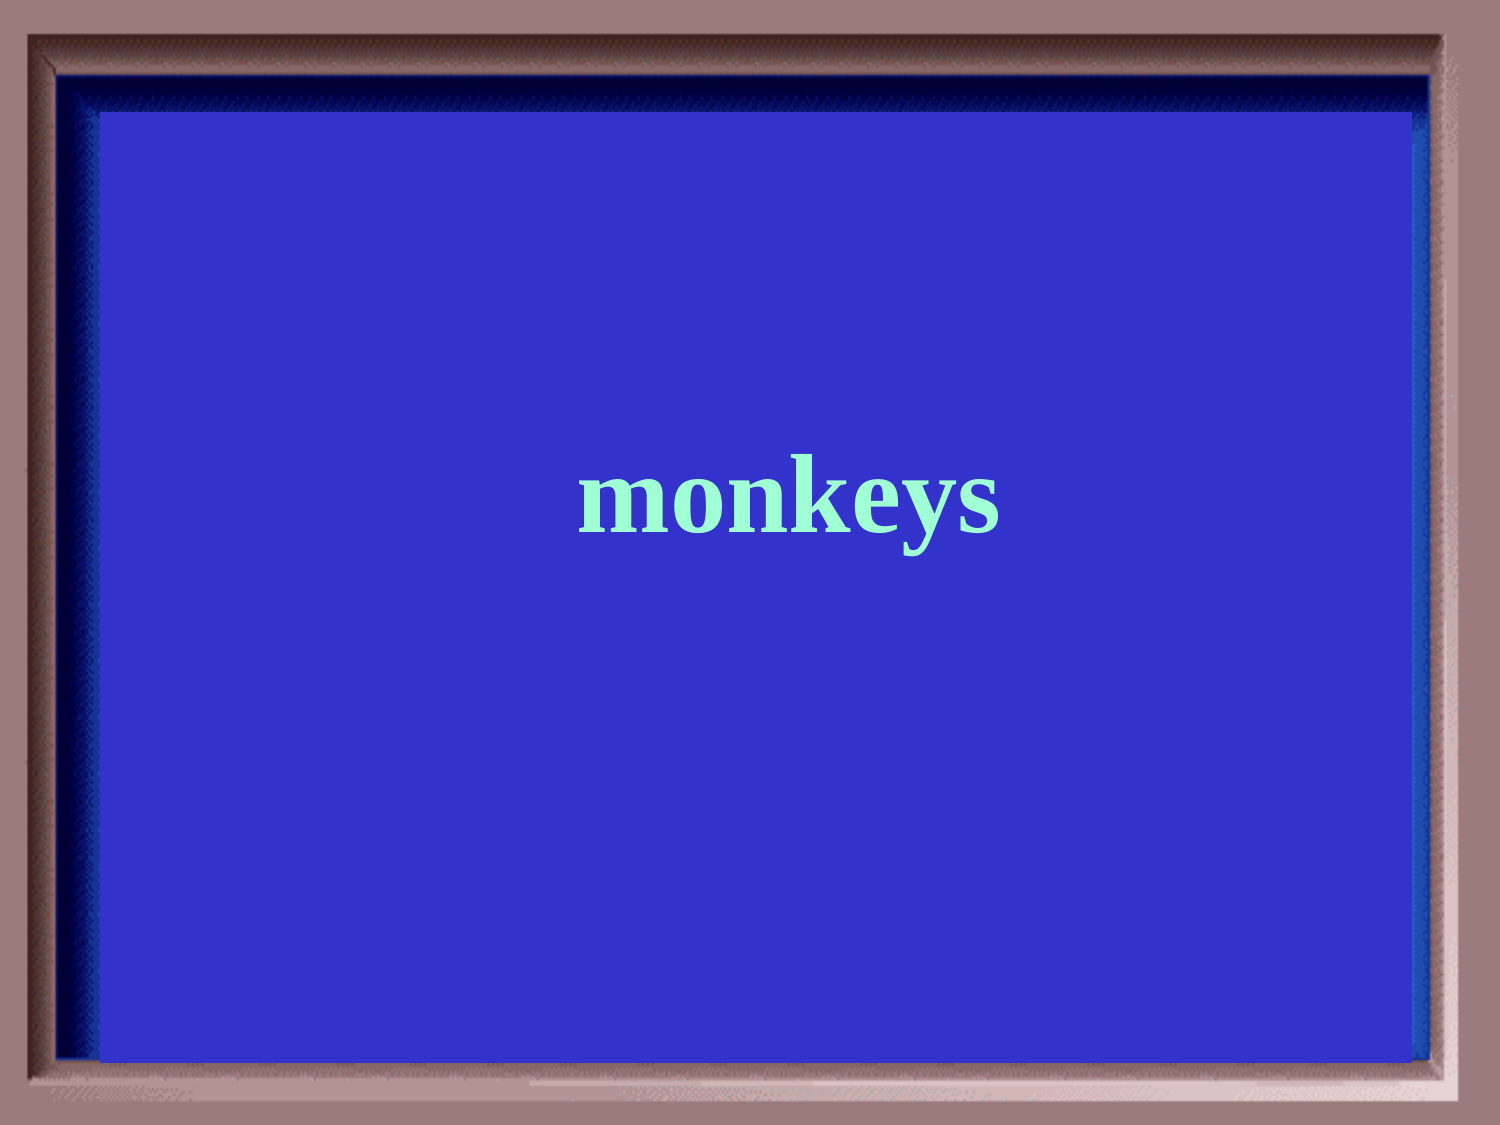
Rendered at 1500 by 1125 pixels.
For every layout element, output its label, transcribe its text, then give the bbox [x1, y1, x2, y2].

picture [0, 0, 1500, 1125]
text_box [99, 112, 1413, 1063]
text_box monkeys [561, 412, 1017, 563]
